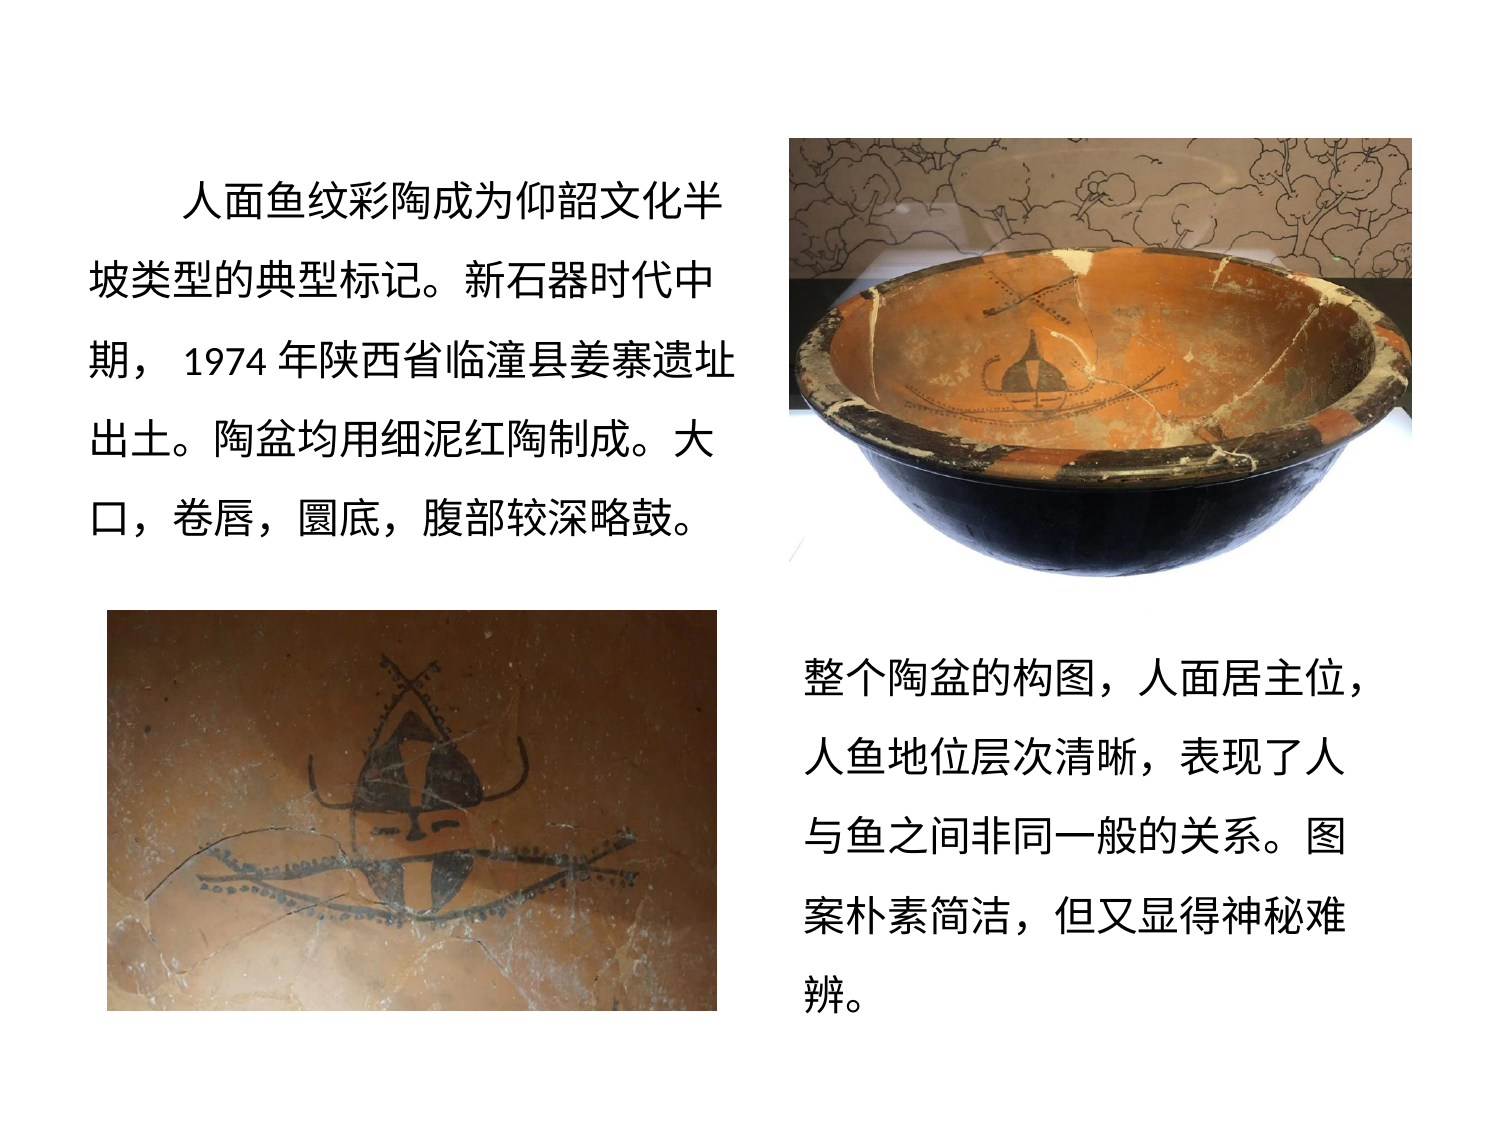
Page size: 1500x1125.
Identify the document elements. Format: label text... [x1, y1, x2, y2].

text_box 人面鱼纹彩陶成为仰韶文化半坡类型的典型标记。新石器时代中期，1974年陕西省临潼县姜寨遗址出土。陶盆均用细泥红陶制成。大口，卷唇，圜底，腹部较深略鼓。 [73, 138, 759, 549]
picture [789, 137, 1412, 618]
text_box 整个陶盆的构图，人面居主位，人鱼地位层次清晰，表现了人与鱼之间非同一般的关系。图案朴素简洁，但又显得神秘难辨。 [789, 625, 1362, 1026]
picture [107, 610, 718, 1012]
